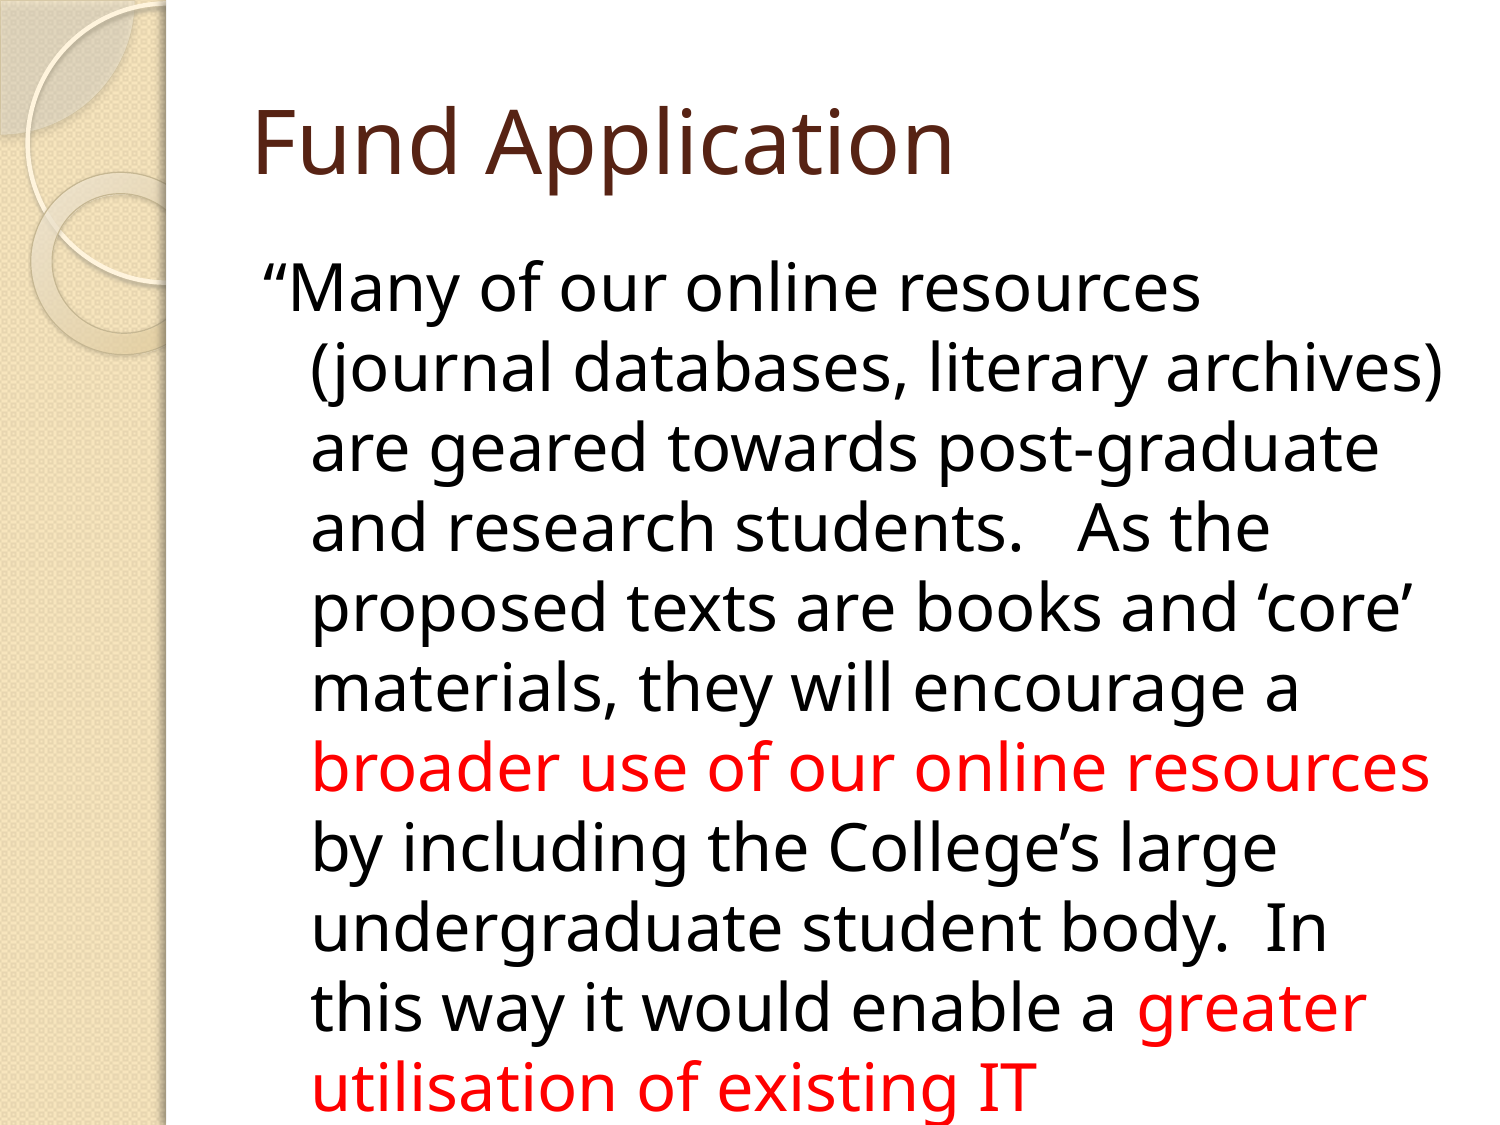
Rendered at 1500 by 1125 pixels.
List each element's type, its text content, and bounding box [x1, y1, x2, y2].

title Fund Application [235, 45, 1466, 233]
list “Many of our online resources (journal databases, literary archives) are geared towards post-graduate and research students. As the proposed texts are books and ‘core’ materials, they will encourage a broader use of our online resources by including the College’s large undergraduate student body. In this way it would enable a greater utilisation of existing IT infrastructures” [235, 237, 1466, 1025]
